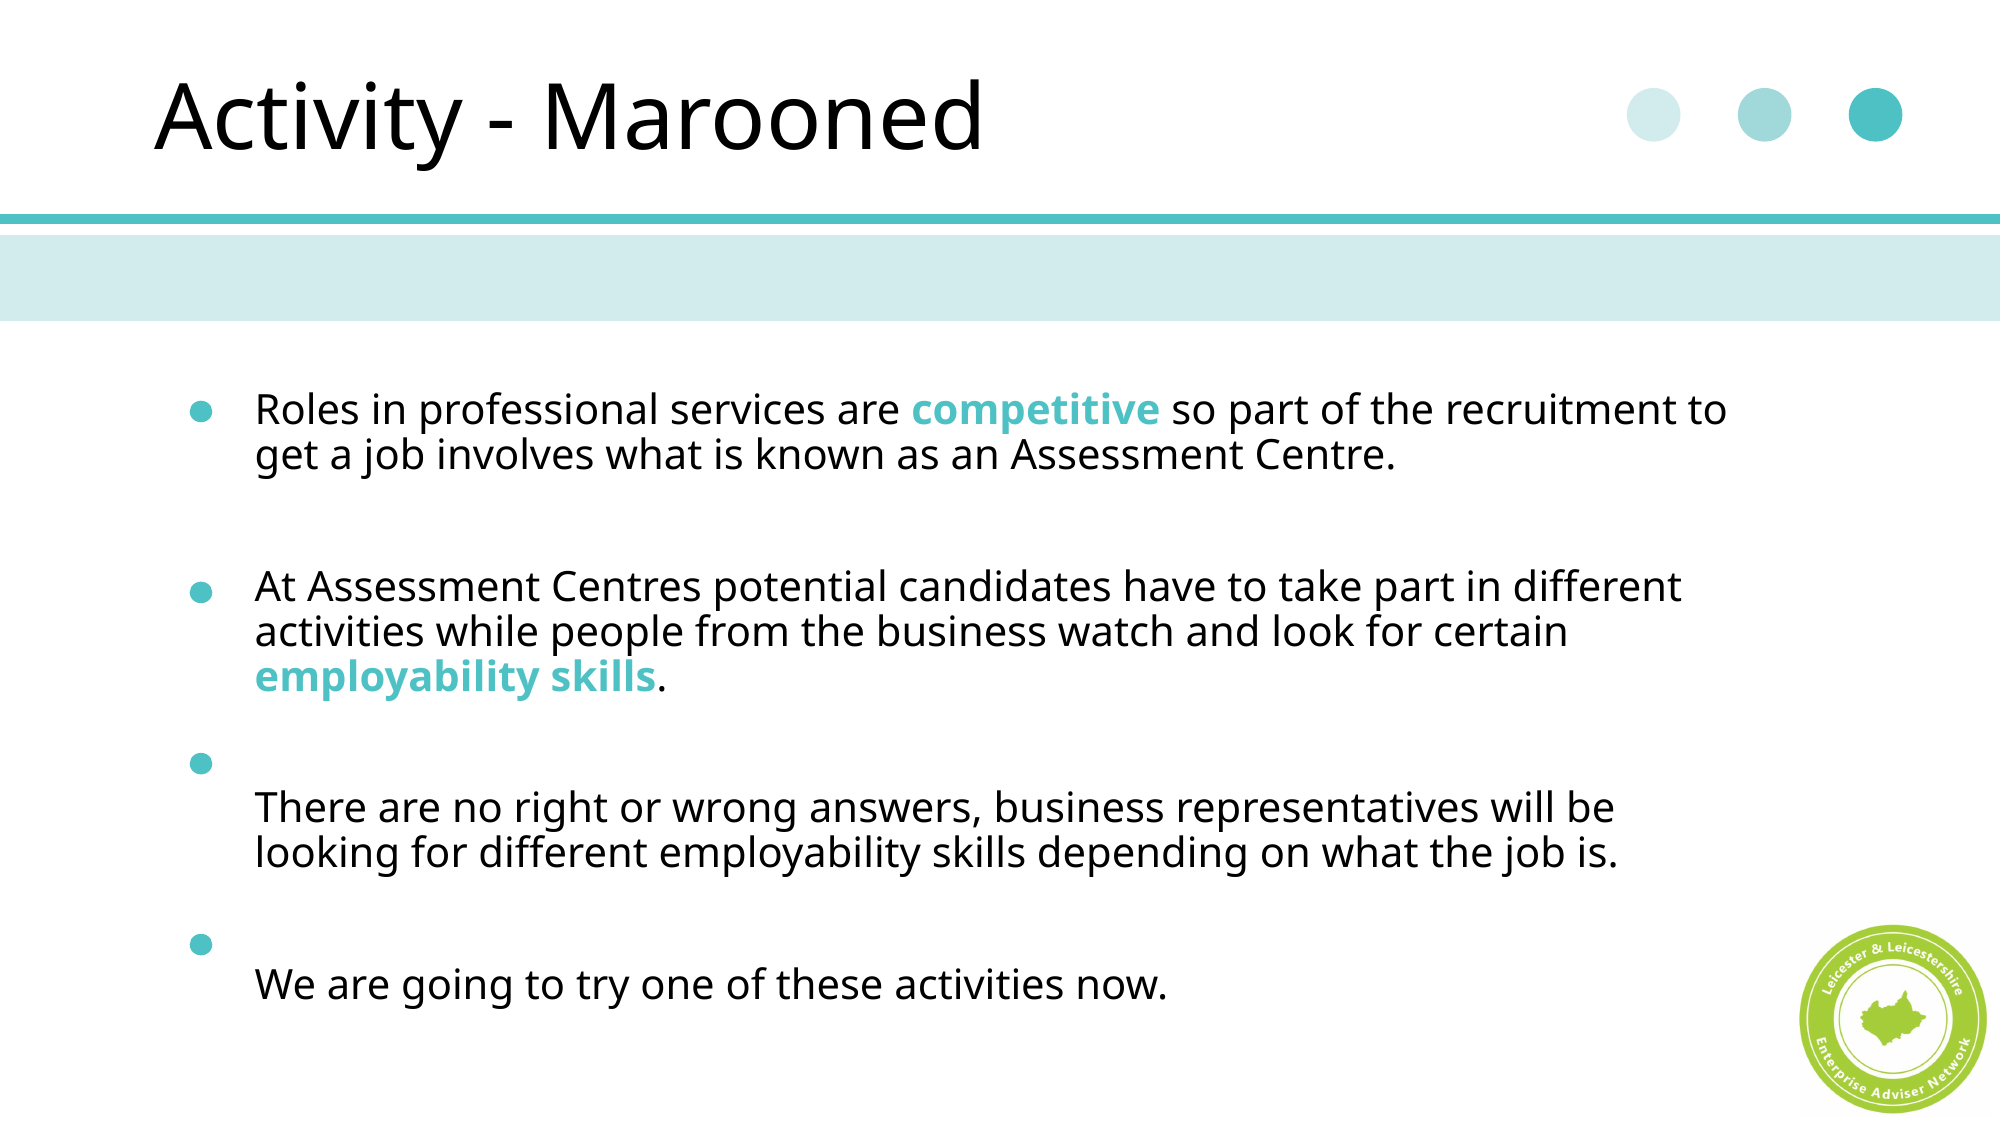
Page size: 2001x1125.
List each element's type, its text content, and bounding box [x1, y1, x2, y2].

text_box [0, 235, 2000, 321]
text_box [189, 933, 213, 956]
title Activity - Marooned [0, 4, 1142, 237]
text_box [189, 581, 213, 604]
text_box [1626, 87, 1681, 142]
picture [1799, 920, 1990, 1117]
text_box [1848, 87, 1903, 142]
text_box [189, 752, 213, 775]
list Roles in professional services are competitive so part of the recruitment to get a job involves what is known as an Assessment Centre. At Assessment Centres potential candidates have to take part in different activities while people from the business watch and look for certain employability skills. There are no right or wrong answers, business representatives will be looking for different employability skills depending on what the job is. We are going to try one of these activities now. [239, 380, 1786, 1121]
text_box [189, 400, 213, 423]
text_box [1737, 87, 1792, 142]
text_box [1142, 214, 2000, 224]
